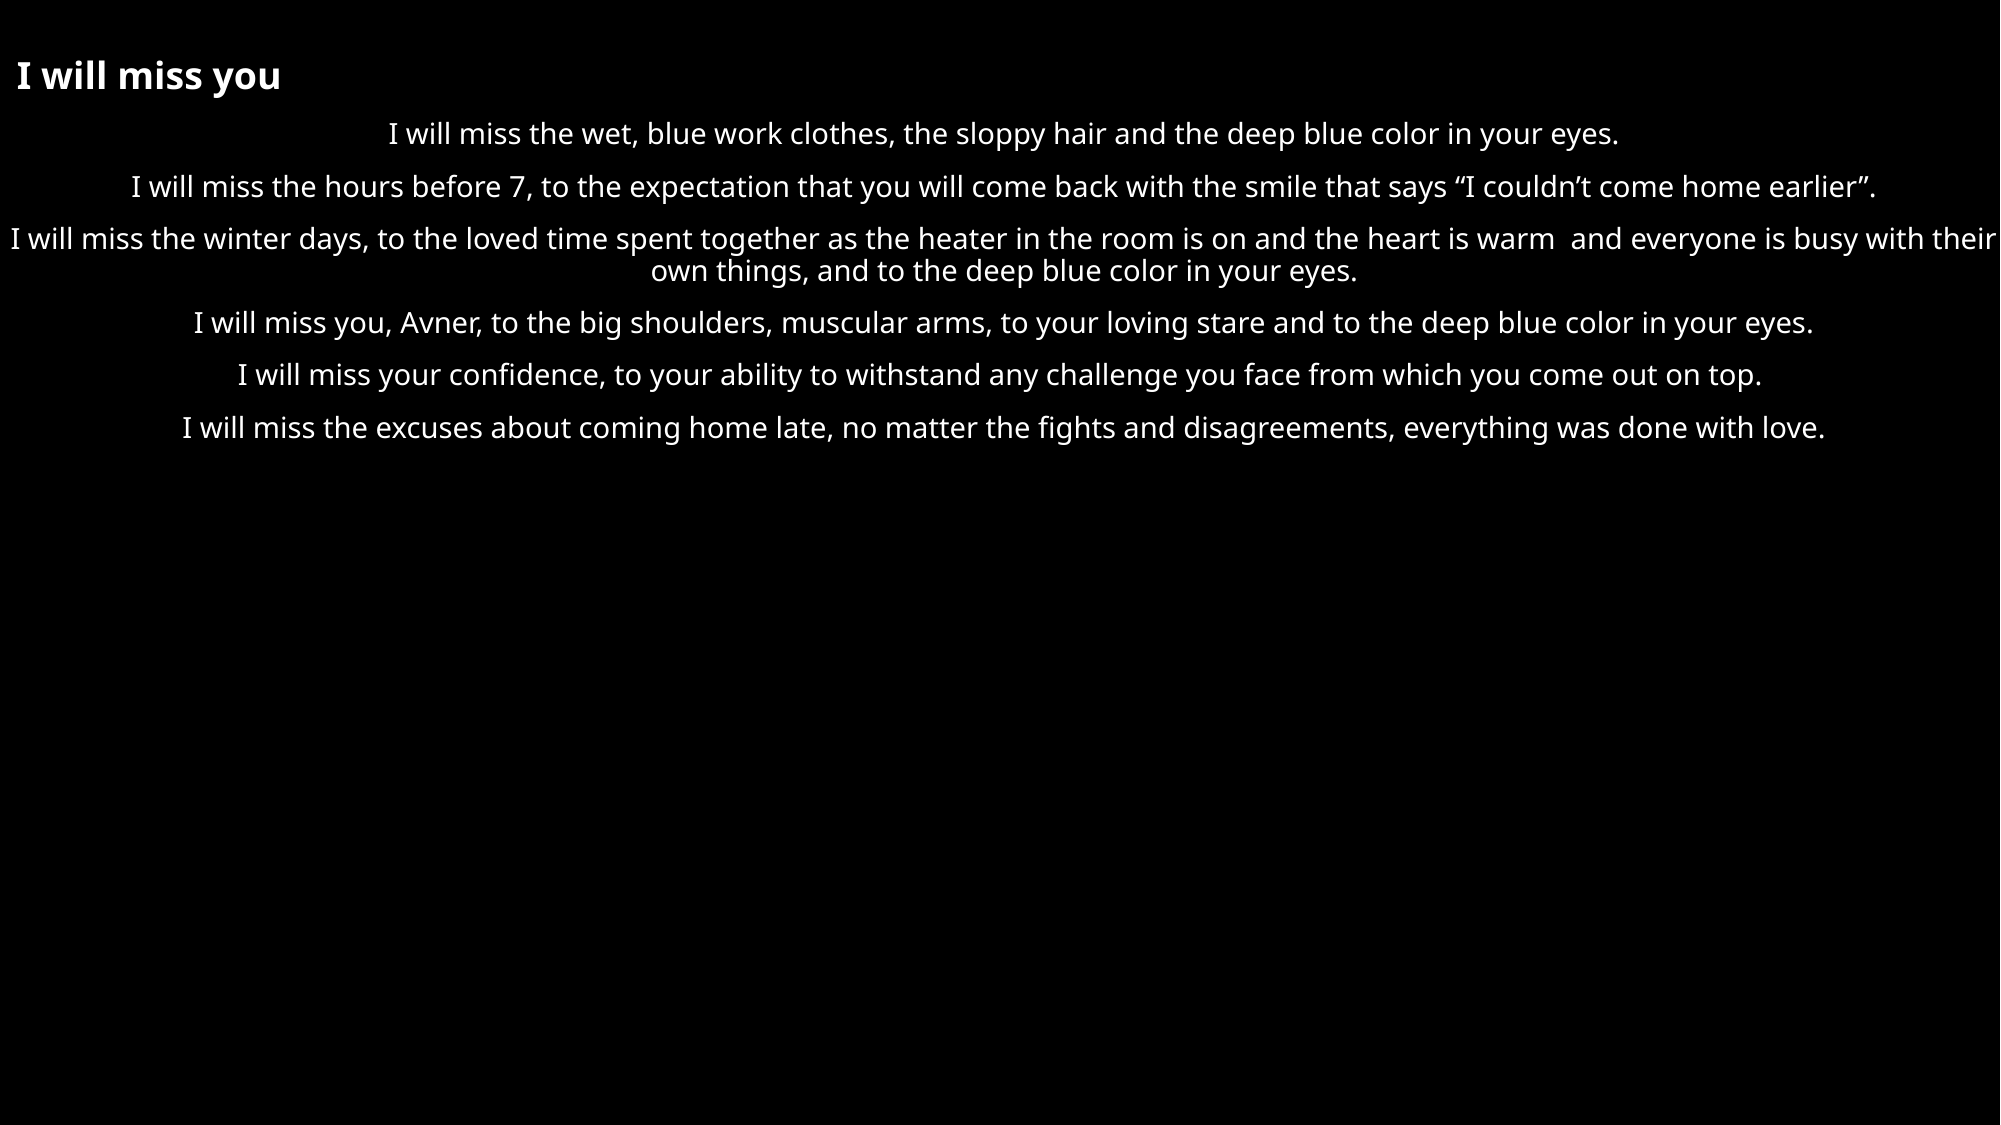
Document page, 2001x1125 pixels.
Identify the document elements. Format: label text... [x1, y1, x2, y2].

text_box I will miss you [2, 44, 297, 104]
subtitle I will miss the wet, blue work clothes, the sloppy hair and the deep blue color in your eyes. I will miss the hours before 7, to the expectation that you will come back with the smile that says “I couldn’t come home earlier”. I will miss the winter days, to the loved time spent together as the heater in the room is on and the heart is warm and everyone is busy with their own things, and to the deep blue color in your eyes. I will miss you, Avner, to the big shoulders, muscular arms, to your loving stare and to the deep blue color in your eyes. I will miss your confidence, to your ability to withstand any challenge you face from which you come out on top. I will miss the excuses about coming home late, no matter the fights and disagreements, everything was done with love. [0, 111, 2000, 626]
